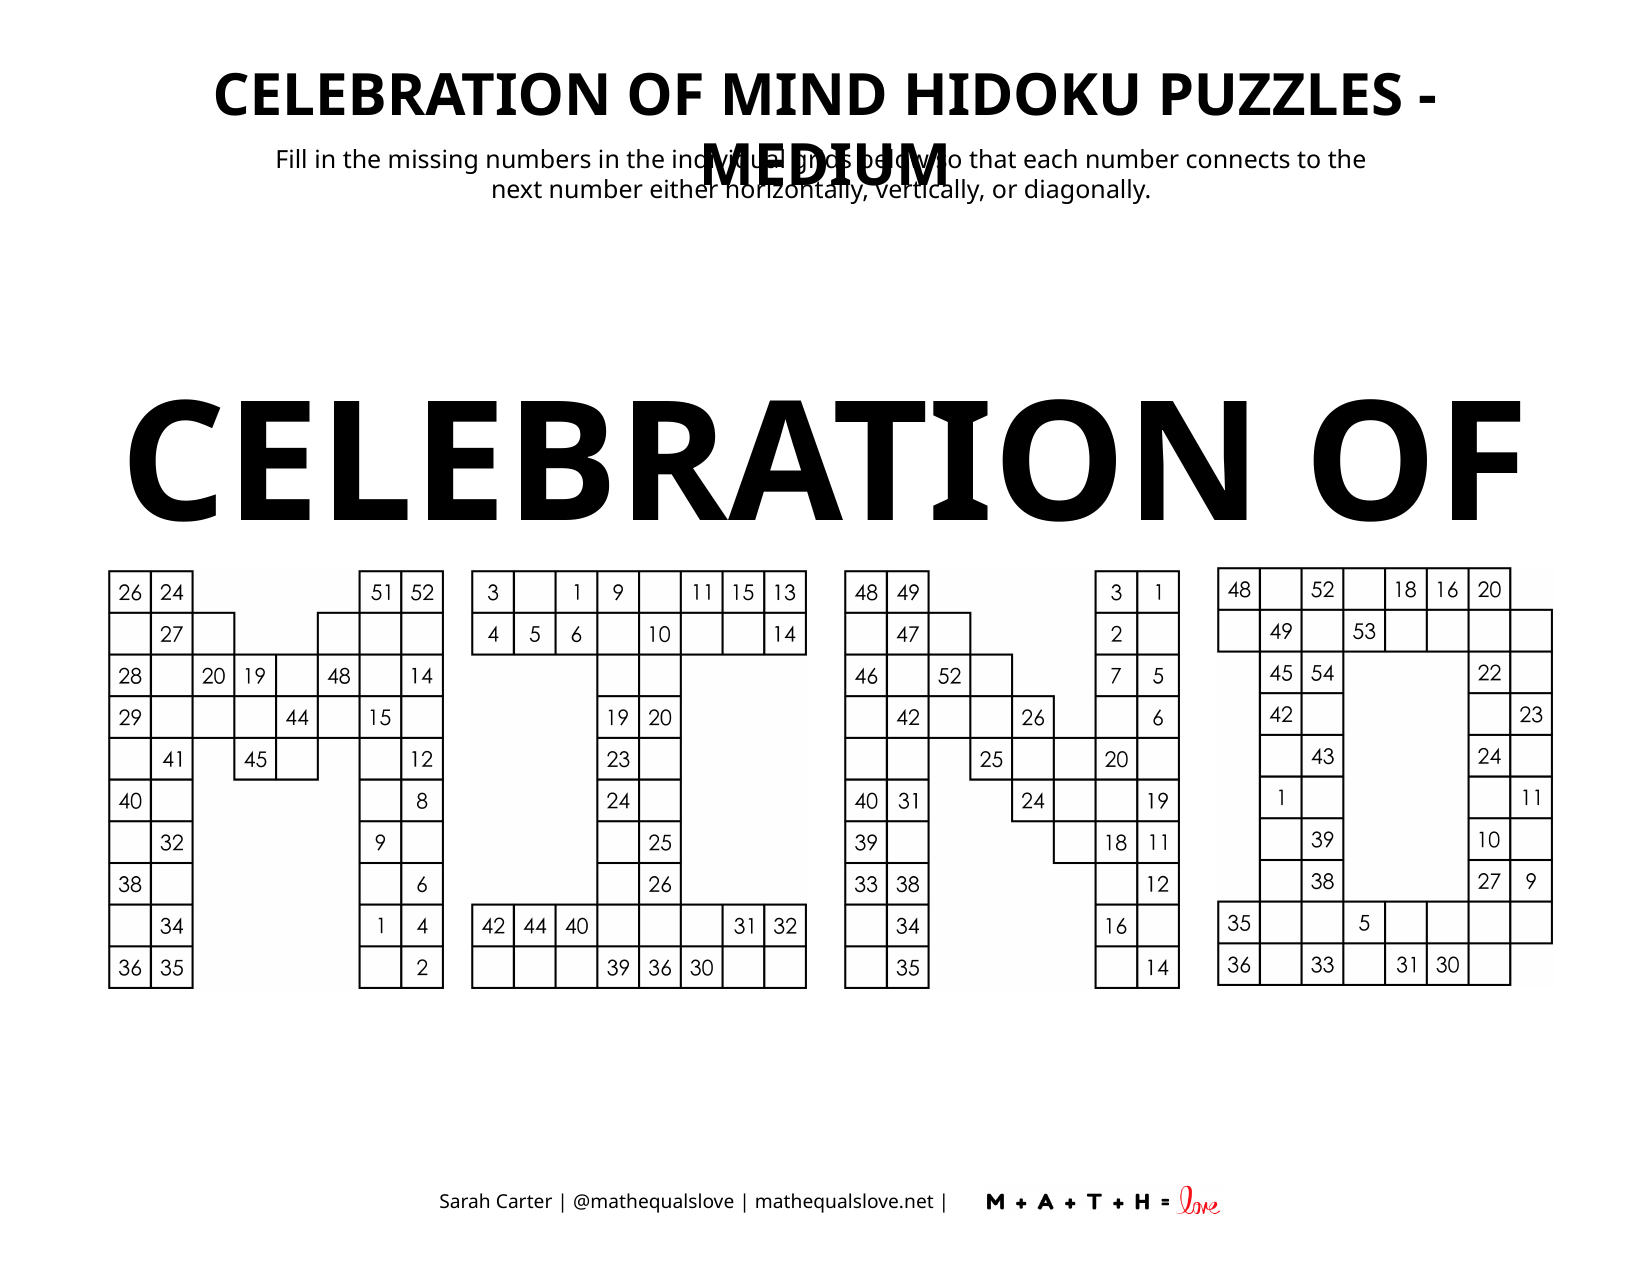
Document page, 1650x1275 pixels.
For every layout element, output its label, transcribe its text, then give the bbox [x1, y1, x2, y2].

picture [978, 1183, 1226, 1218]
text_box CELEBRATION OF [0, 346, 1650, 562]
text_box CELEBRATION OF MIND HIDOKU PUZZLES - MEDIUM [76, 50, 1574, 135]
picture [469, 569, 808, 991]
text_box Fill in the missing numbers in the individual grids below so that each number connects to the next number either horizontally, vertically, or diagonally. [0, 135, 1650, 211]
picture [842, 569, 1181, 991]
picture [1216, 565, 1555, 987]
picture [106, 569, 445, 991]
text_box Sarah Carter | @mathequalslove | mathequalslove.net | [424, 1182, 1259, 1220]
